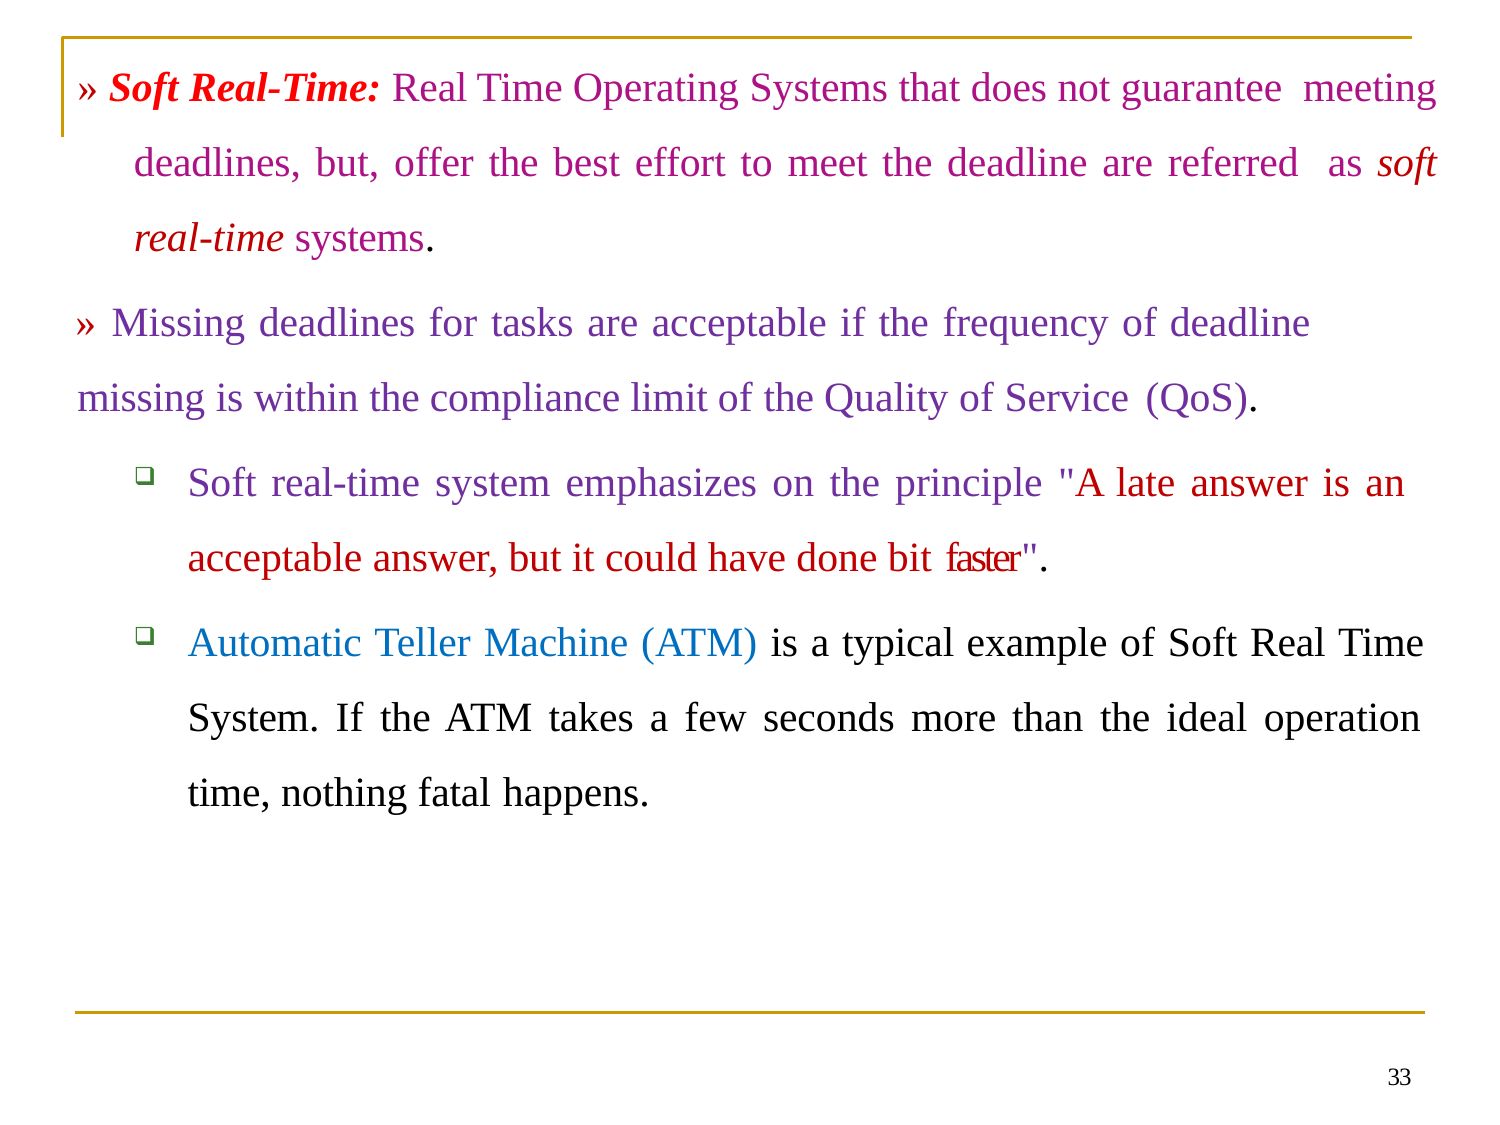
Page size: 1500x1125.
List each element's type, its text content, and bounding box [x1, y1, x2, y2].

slide_number 33 [1381, 1061, 1417, 1125]
text_box » Soft Real-Time: Real Time Operating Systems that does not guarantee meeting deadlines, but, offer the best effort to meet the deadline are referred as soft real-time systems. » Missing deadlines for tasks are acceptable if the frequency of deadline missing is within the compliance limit of the Quality of Service (QoS). Soft real-time system emphasizes on the principle "A late answer is an acceptable answer, but it could have done bit faster". Automatic Teller Machine (ATM) is a typical example of Soft Real Time System. If the ATM takes a few seconds more than the ideal operation time, nothing fatal happens. [75, 32, 1438, 815]
